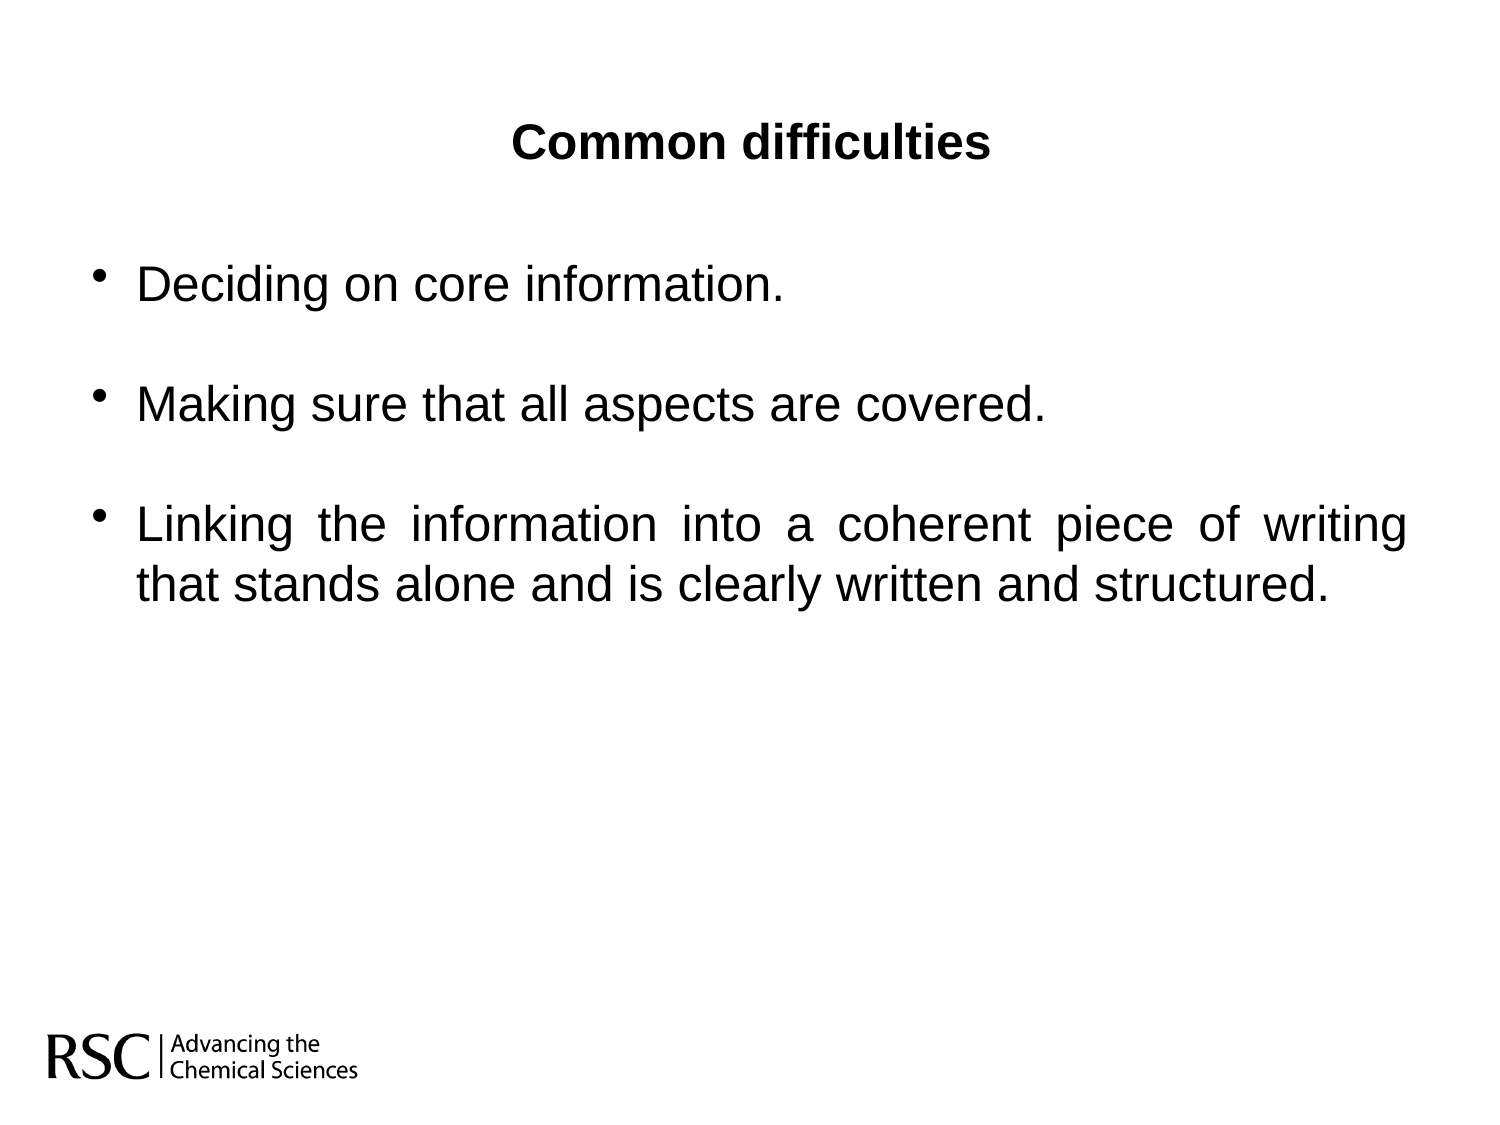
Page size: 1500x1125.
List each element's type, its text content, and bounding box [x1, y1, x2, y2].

text_box Common difficulties [268, 101, 1235, 177]
text_box Deciding on core information. Making sure that all aspects are covered. Linking the information into a coherent piece of writing that stands alone and is clearly written and structured. [76, 184, 1424, 620]
